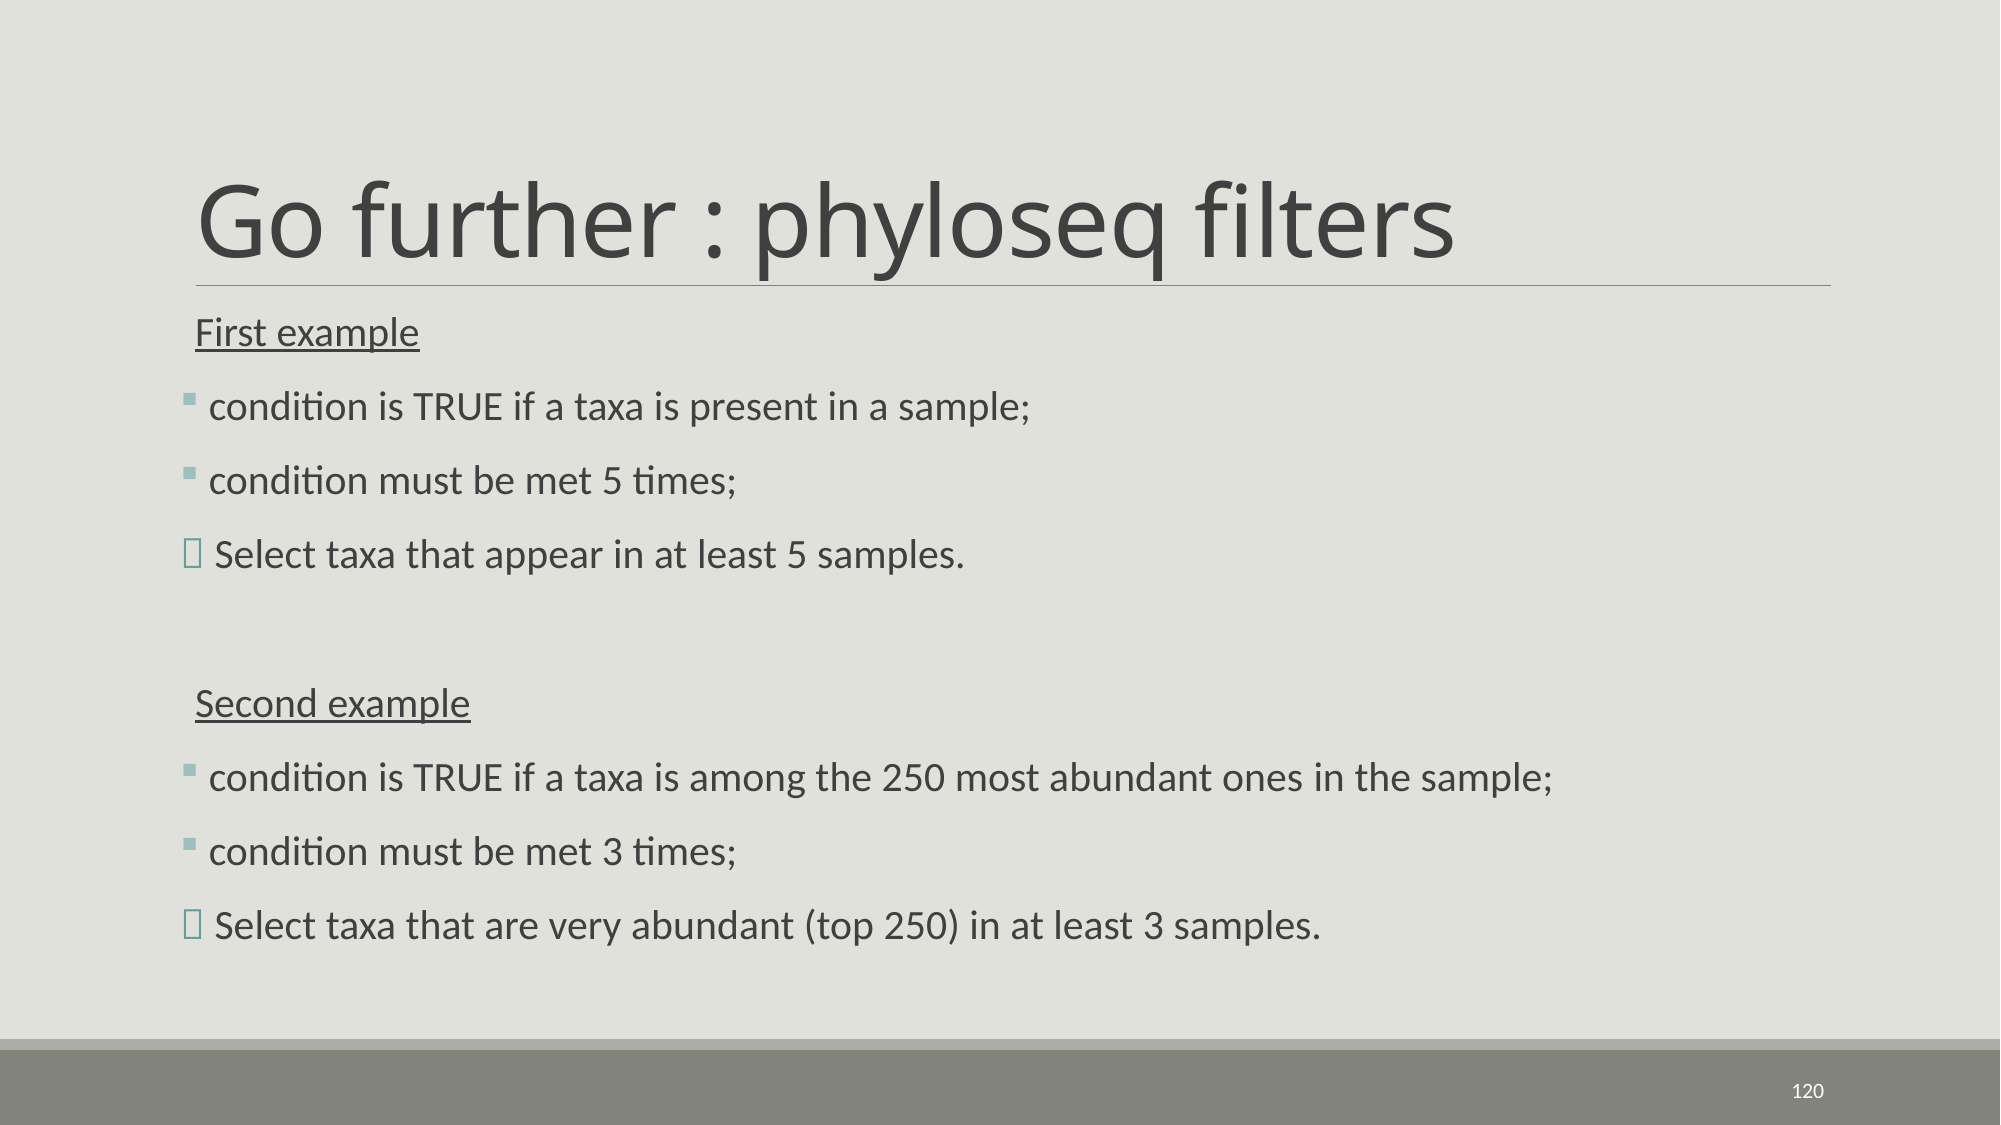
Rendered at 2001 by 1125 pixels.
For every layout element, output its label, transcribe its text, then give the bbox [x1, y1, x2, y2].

slide_number 120 [1624, 1059, 1840, 1120]
title Go further : phyloseq filters [180, 47, 1830, 285]
list First example condition is TRUE if a taxa is present in a sample; condition must be met 5 times;  Select taxa that appear in at least 5 samples. Second example condition is TRUE if a taxa is among the 250 most abundant ones in the sample; condition must be met 3 times;  Select taxa that are very abundant (top 250) in at least 3 samples. [180, 302, 1830, 963]
